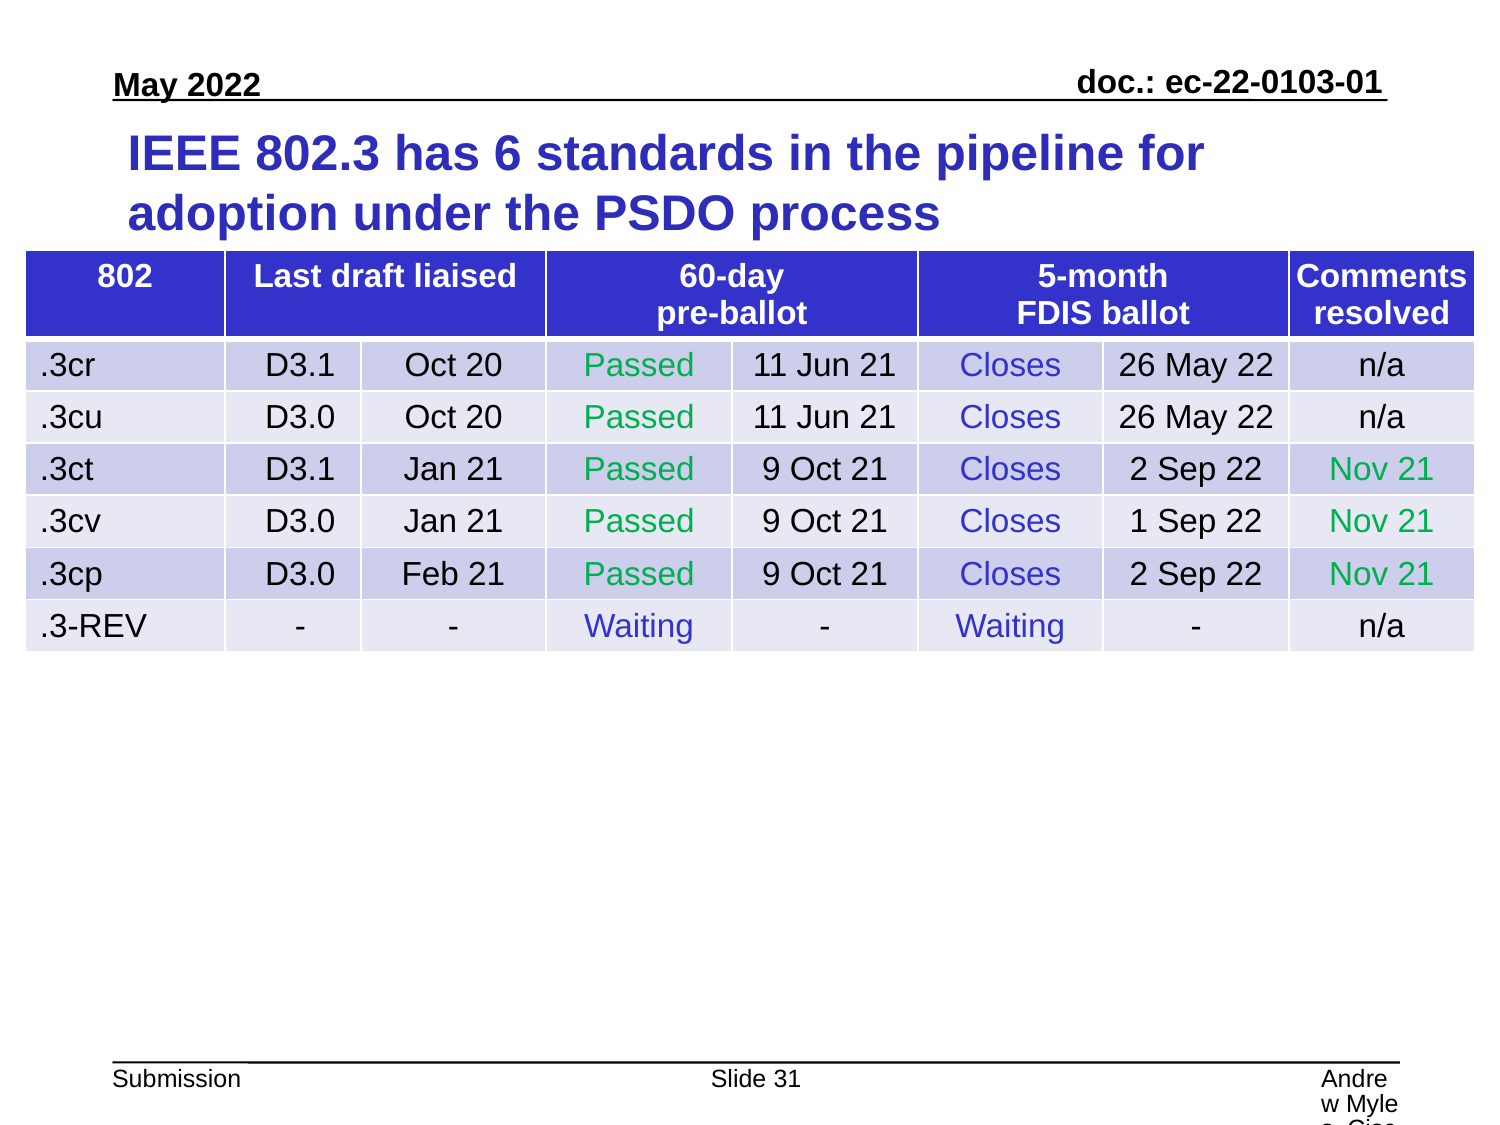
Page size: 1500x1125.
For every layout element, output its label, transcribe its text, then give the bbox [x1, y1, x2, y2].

table_header 60-day pre-ballot [547, 251, 917, 336]
table_cell 1 Sep 22 [1104, 496, 1288, 547]
table_header 802 [26, 251, 224, 336]
table_cell D3.1 [226, 444, 360, 494]
table_cell Closes [919, 444, 1102, 494]
table_cell - [226, 600, 360, 651]
table_cell n/a [1290, 600, 1474, 651]
table_cell .3-REV [26, 600, 224, 651]
table_cell 26 May 22 [1104, 392, 1288, 442]
table_cell .3cp [26, 548, 224, 599]
table_cell Passed [547, 548, 731, 599]
table_cell Oct 20 [362, 392, 545, 442]
table_cell Passed [547, 496, 731, 547]
table_cell n/a [1290, 342, 1474, 390]
table_cell Nov 21 [1290, 444, 1474, 494]
table_cell Passed [547, 342, 731, 390]
table_cell Waiting [919, 600, 1102, 651]
table_cell D3.1 [226, 342, 360, 390]
table_cell D3.0 [226, 392, 360, 442]
table_cell .3cr [26, 342, 224, 390]
table_cell Jan 21 [362, 496, 545, 547]
table_cell Closes [919, 392, 1102, 442]
table_cell n/a [1290, 392, 1474, 442]
table_cell 9 Oct 21 [733, 444, 917, 494]
table_cell Passed [547, 444, 731, 494]
table_cell Nov 21 [1290, 496, 1474, 547]
table_header Last draft liaised [226, 251, 545, 336]
table_cell .3ct [26, 444, 224, 494]
table_cell Feb 21 [362, 548, 545, 599]
table_cell Passed [547, 392, 731, 442]
table_cell Closes [919, 548, 1102, 599]
table_cell .3cv [26, 496, 224, 547]
table_cell 2 Sep 22 [1104, 548, 1288, 599]
table_cell .3cu [26, 392, 224, 442]
table_cell 11 Jun 21 [733, 392, 917, 442]
footer Andrew Myles, Cisco [1320, 1061, 1402, 1093]
table_cell Nov 21 [1290, 548, 1474, 599]
table_cell Waiting [547, 600, 731, 651]
table_header 5-month FDIS ballot [919, 251, 1288, 336]
table_cell - [1104, 600, 1288, 651]
table_cell - [733, 600, 917, 651]
table_cell 2 Sep 22 [1104, 444, 1288, 494]
table_cell Oct 20 [362, 342, 545, 390]
table_cell 9 Oct 21 [733, 548, 917, 599]
slide_number Slide 31 [709, 1061, 803, 1093]
table_cell Closes [919, 342, 1102, 390]
table_cell Jan 21 [362, 444, 545, 494]
table_header Comments resolved [1290, 251, 1474, 336]
table_cell - [362, 600, 545, 651]
table_cell 26 May 22 [1104, 342, 1288, 390]
table_cell D3.0 [226, 496, 360, 547]
table_cell 9 Oct 21 [733, 496, 917, 547]
title IEEE 802.3 has 6 standards in the pipeline for adoption under the PSDO process [112, 112, 1388, 249]
table_cell Closes [919, 496, 1102, 547]
table_cell 11 Jun 21 [733, 342, 917, 390]
table_cell D3.0 [226, 548, 360, 599]
